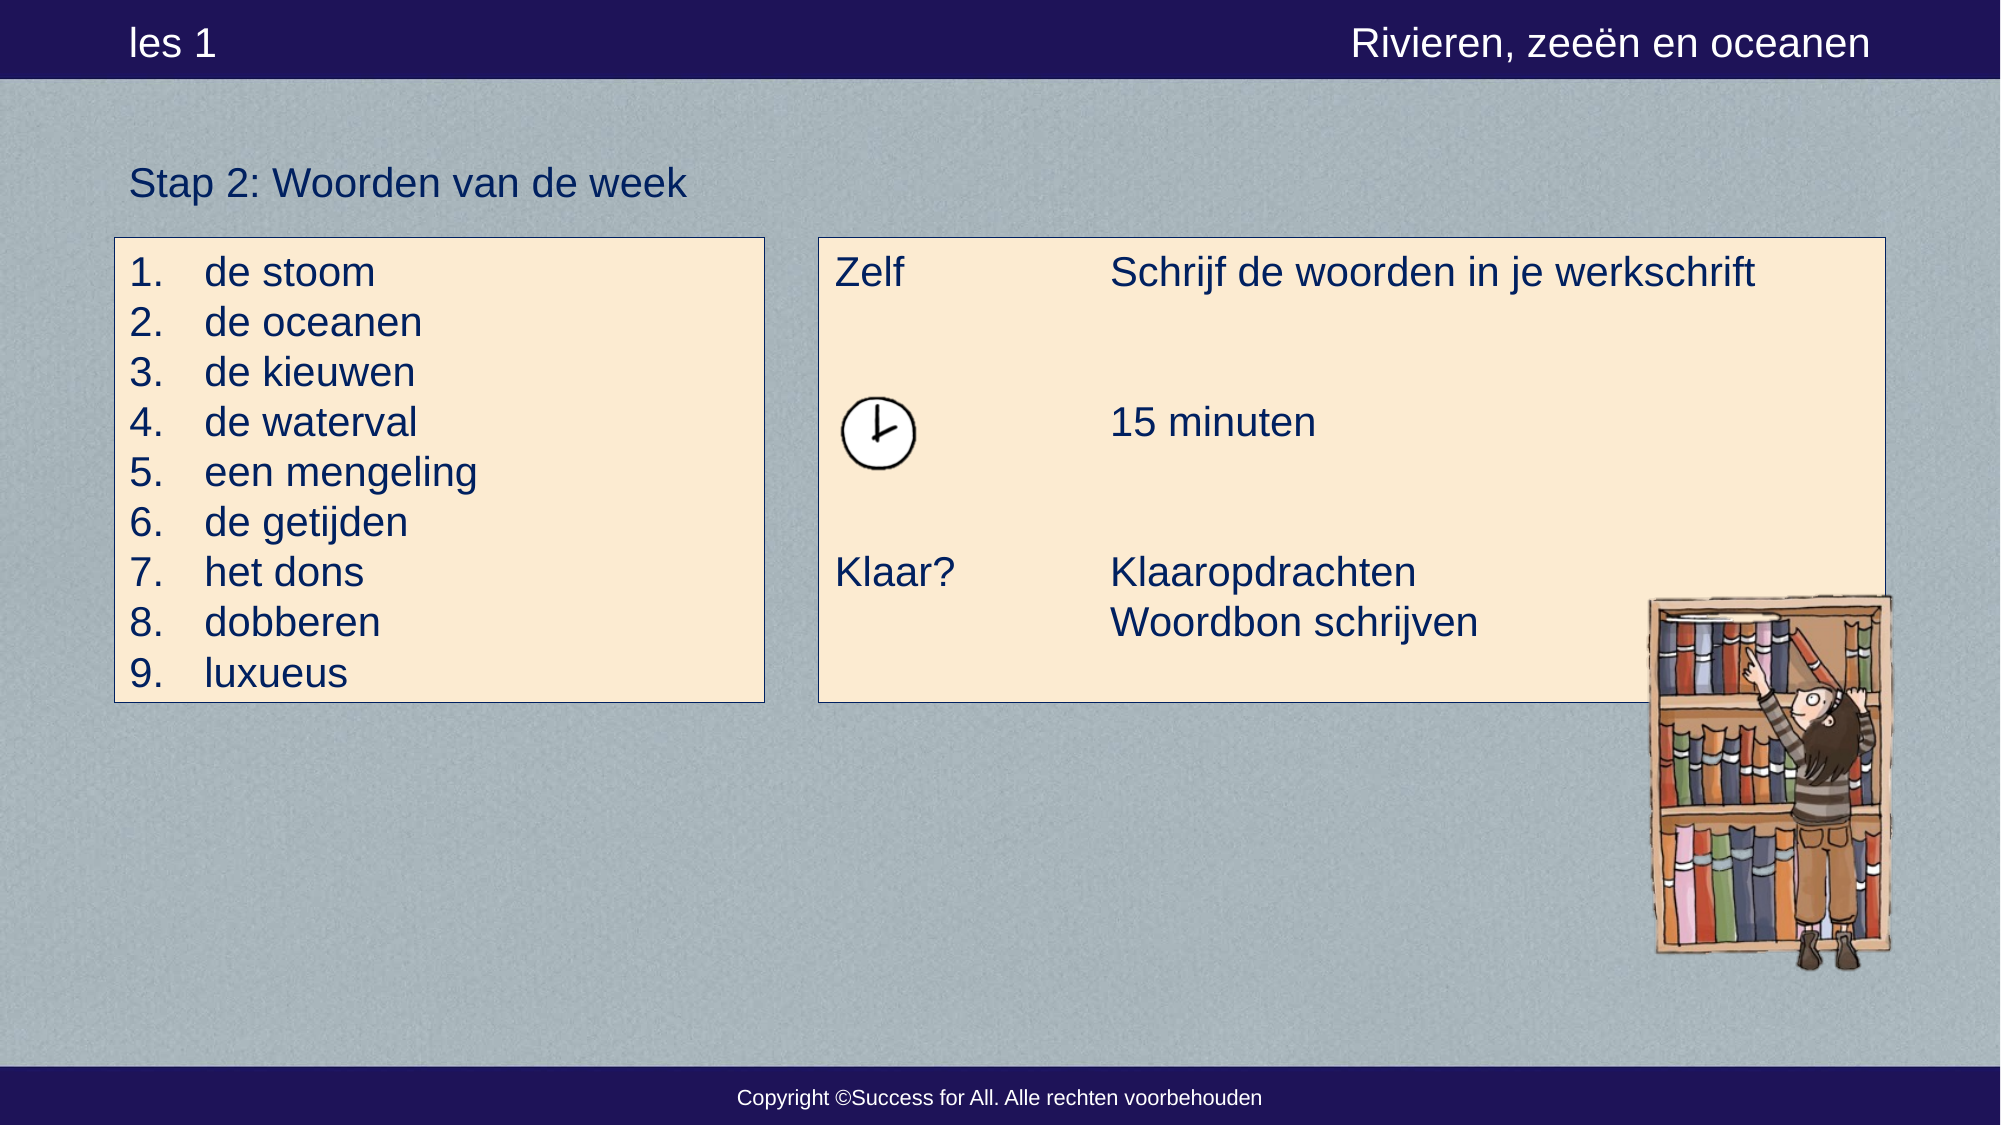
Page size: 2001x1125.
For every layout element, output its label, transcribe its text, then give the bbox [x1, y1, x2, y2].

text_box Stap 2: Woorden van de week [113, 148, 1635, 214]
text_box les 1 [114, 8, 354, 73]
text_box Zelf Schrijf de woorden in je werkschrift 15 minuten Klaar? Klaaropdrachten Woordbon schrijven [818, 237, 1886, 703]
text_box Copyright ©Success for All. Alle rechten voorbehouden [0, 1076, 2000, 1125]
picture [0, 0, 2001, 1125]
text_box de stoom de oceanen de kieuwen de waterval een mengeling de getijden het dons dobberen luxueus [114, 237, 765, 703]
text_box Rivieren, zeeën en oceanen [999, 8, 1886, 73]
